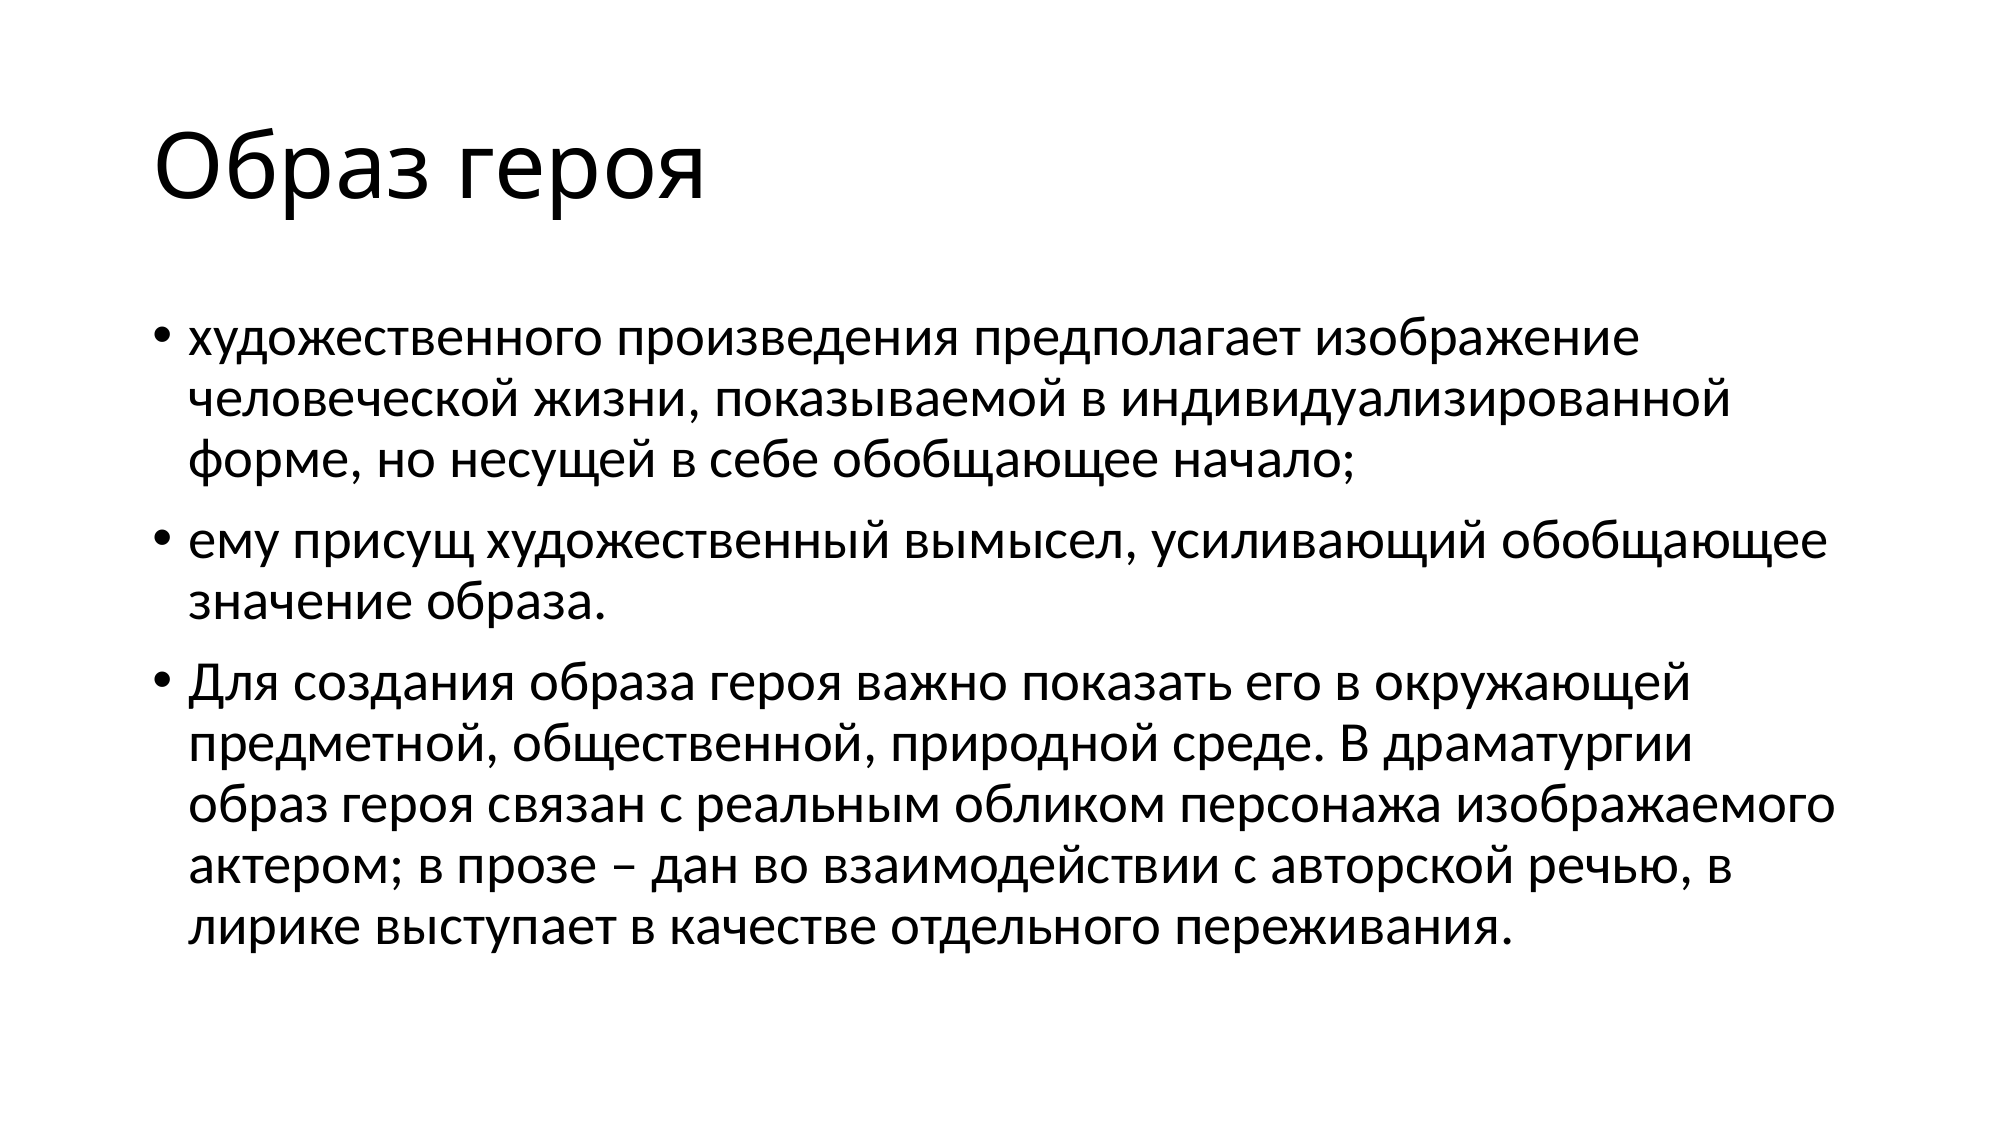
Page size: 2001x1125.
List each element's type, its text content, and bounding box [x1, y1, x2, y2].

list художественного произведения предполагает изображение человеческой жизни, показываемой в индивидуализированной форме, но несущей в себе обобщающее начало; ему присущ художественный вымысел, усиливающий обобщающее значение образа. Для создания образа героя важно показать его в окружающей предметной, общественной, природной среде. В драматургии образ героя связан с реальным обликом персонажа изображаемого актером; в прозе – дан во взаимодействии с авторской речью, в лирике выступает в качестве отдельного переживания. [137, 299, 1863, 1014]
title Образ героя [137, 59, 1863, 278]
